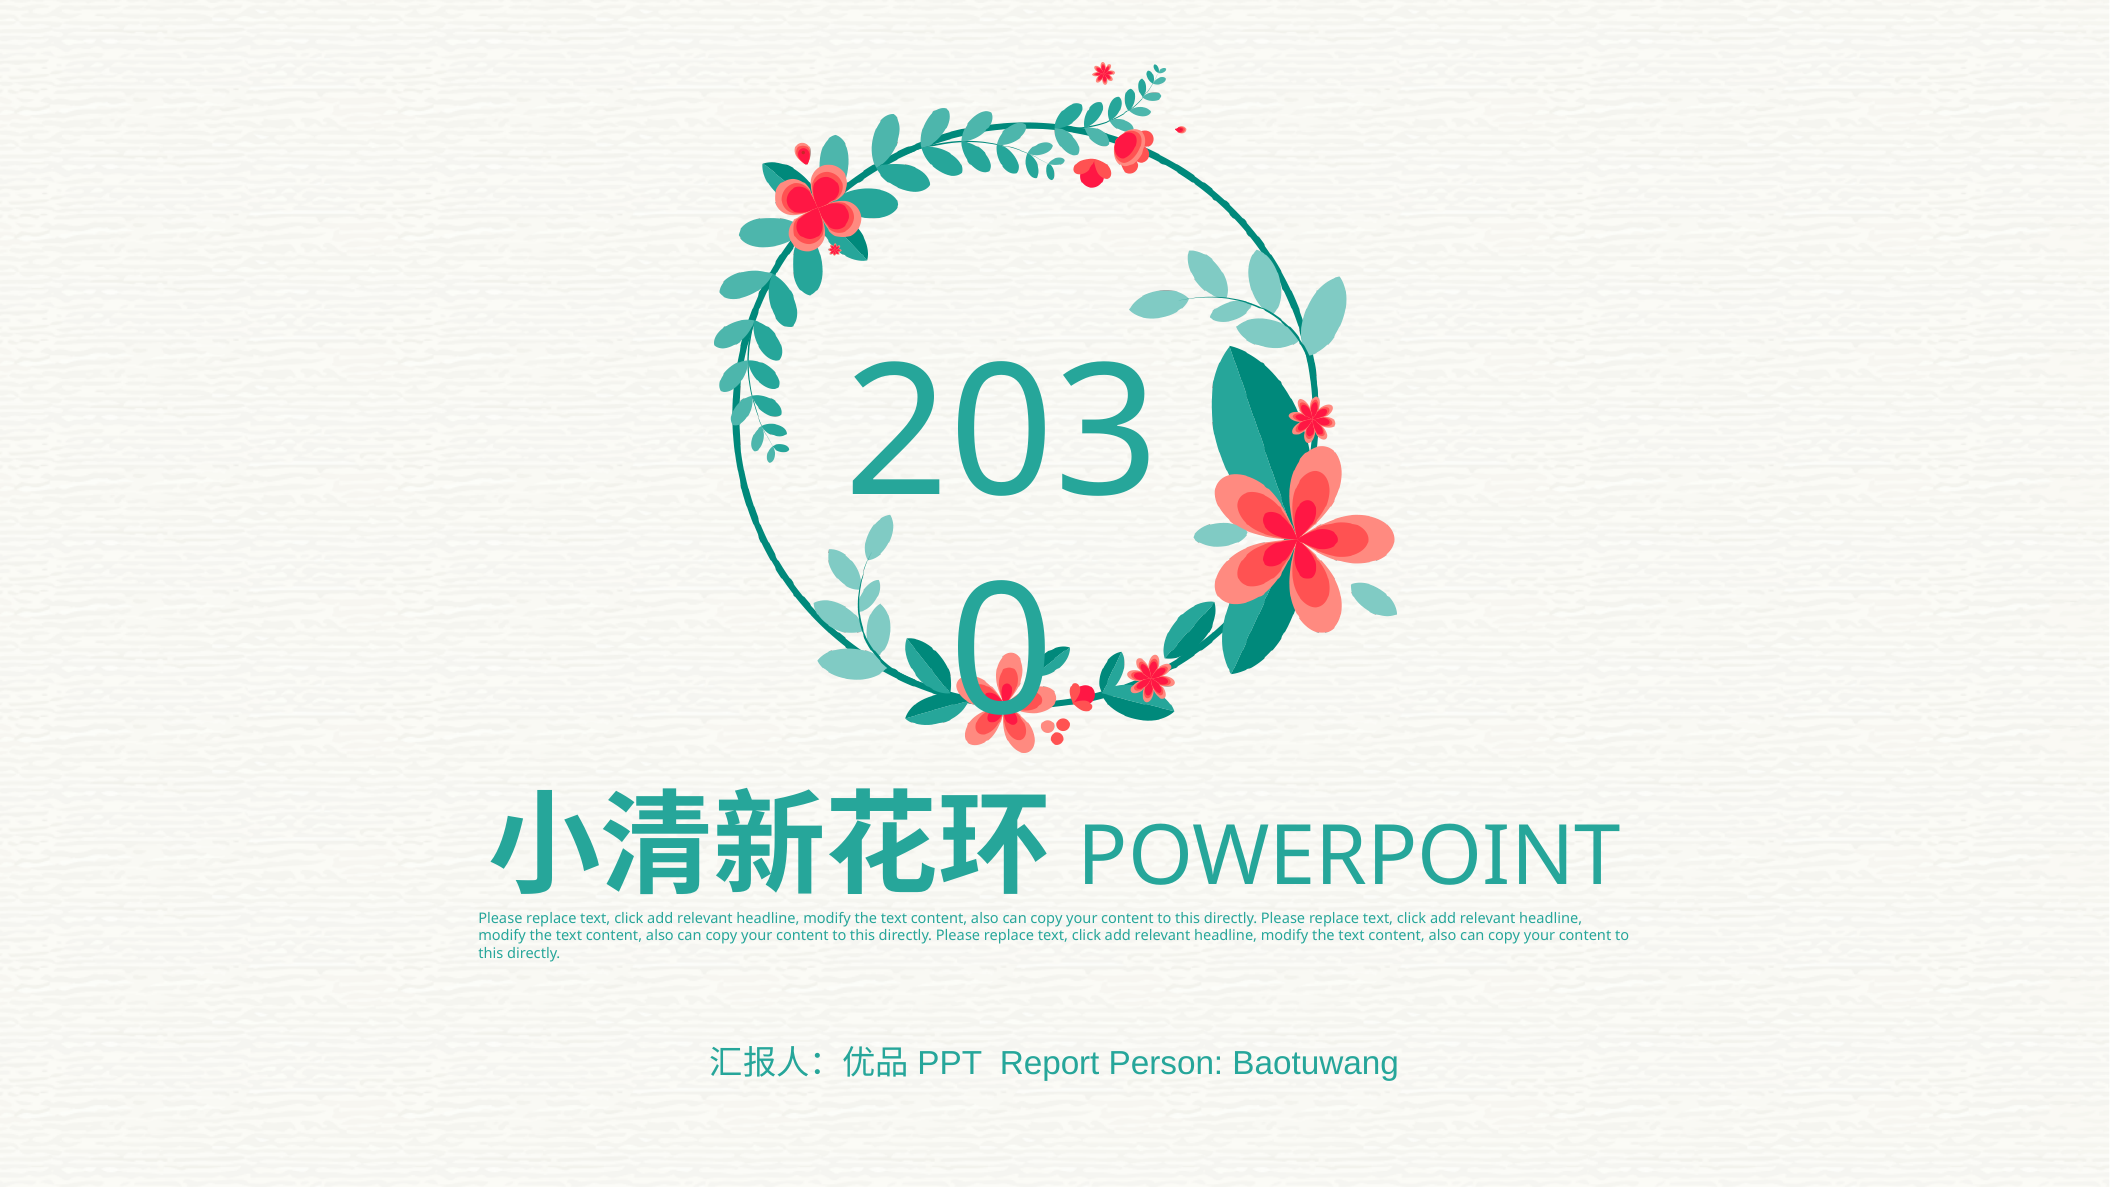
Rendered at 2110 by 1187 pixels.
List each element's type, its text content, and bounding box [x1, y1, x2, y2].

picture [0, 0, 2110, 1187]
text_box 汇报人：优品PPT Report Person: Baotuwang [682, 1041, 1427, 1082]
text_box Please replace text, click add relevant headline, modify the text content, also can copy your content to this directly. Please replace text, click add relevant headline, modify the text content, also can copy your content to this directly. Please replace text, click add relevant headline, modify the text content, also can copy your content to this directly. [478, 908, 1631, 962]
text_box 小清新花环POWERPOINT [464, 772, 1646, 908]
